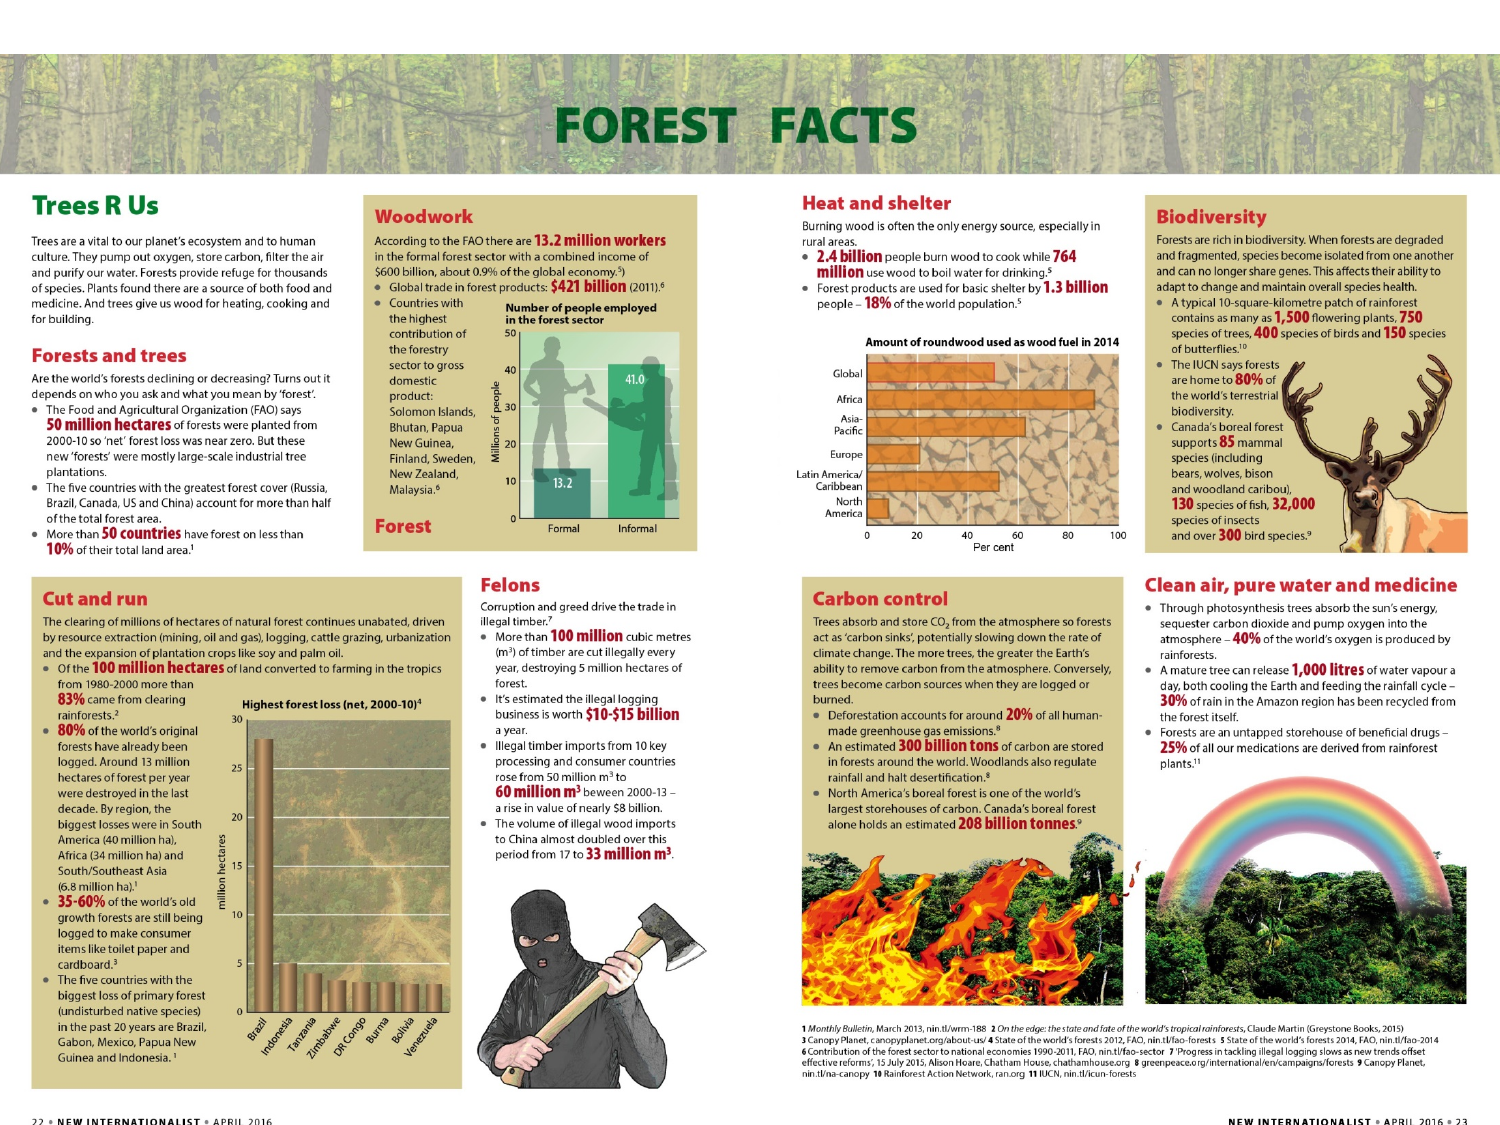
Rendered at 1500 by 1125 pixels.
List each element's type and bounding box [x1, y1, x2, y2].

list [0, 54, 1500, 1125]
